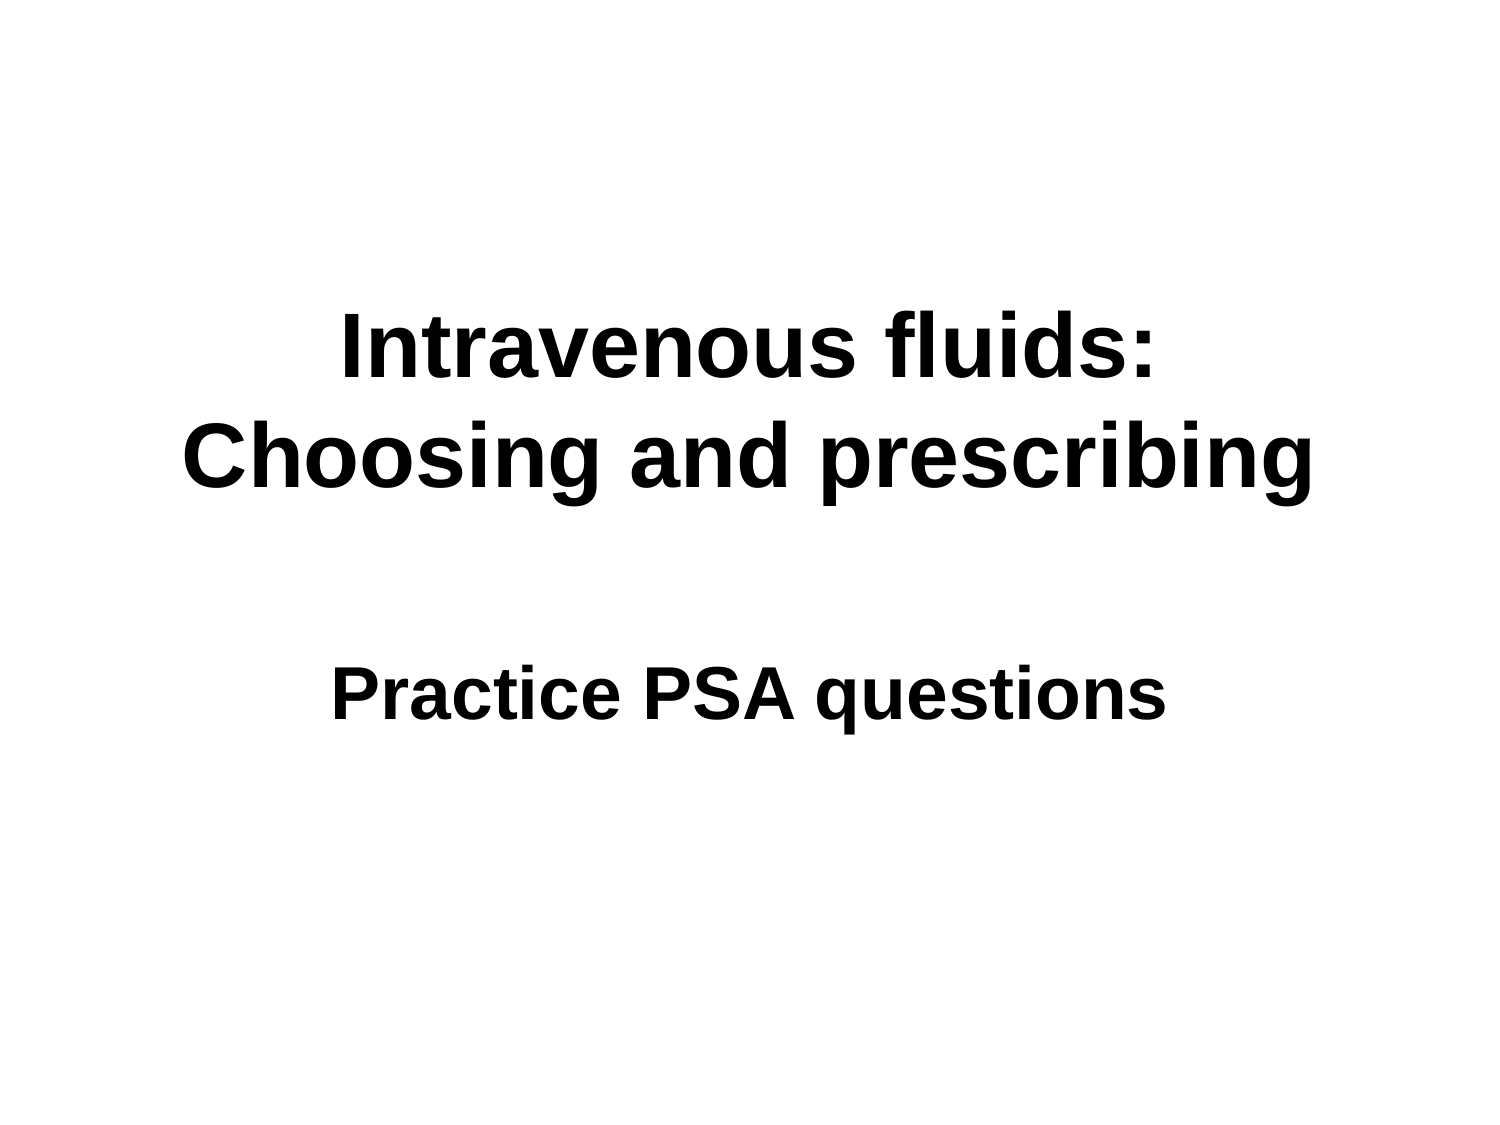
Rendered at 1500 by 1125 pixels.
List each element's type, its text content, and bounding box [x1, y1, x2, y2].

title Intravenous fluids: Choosing and prescribing [112, 278, 1388, 521]
subtitle Practice PSA questions [225, 637, 1275, 925]
